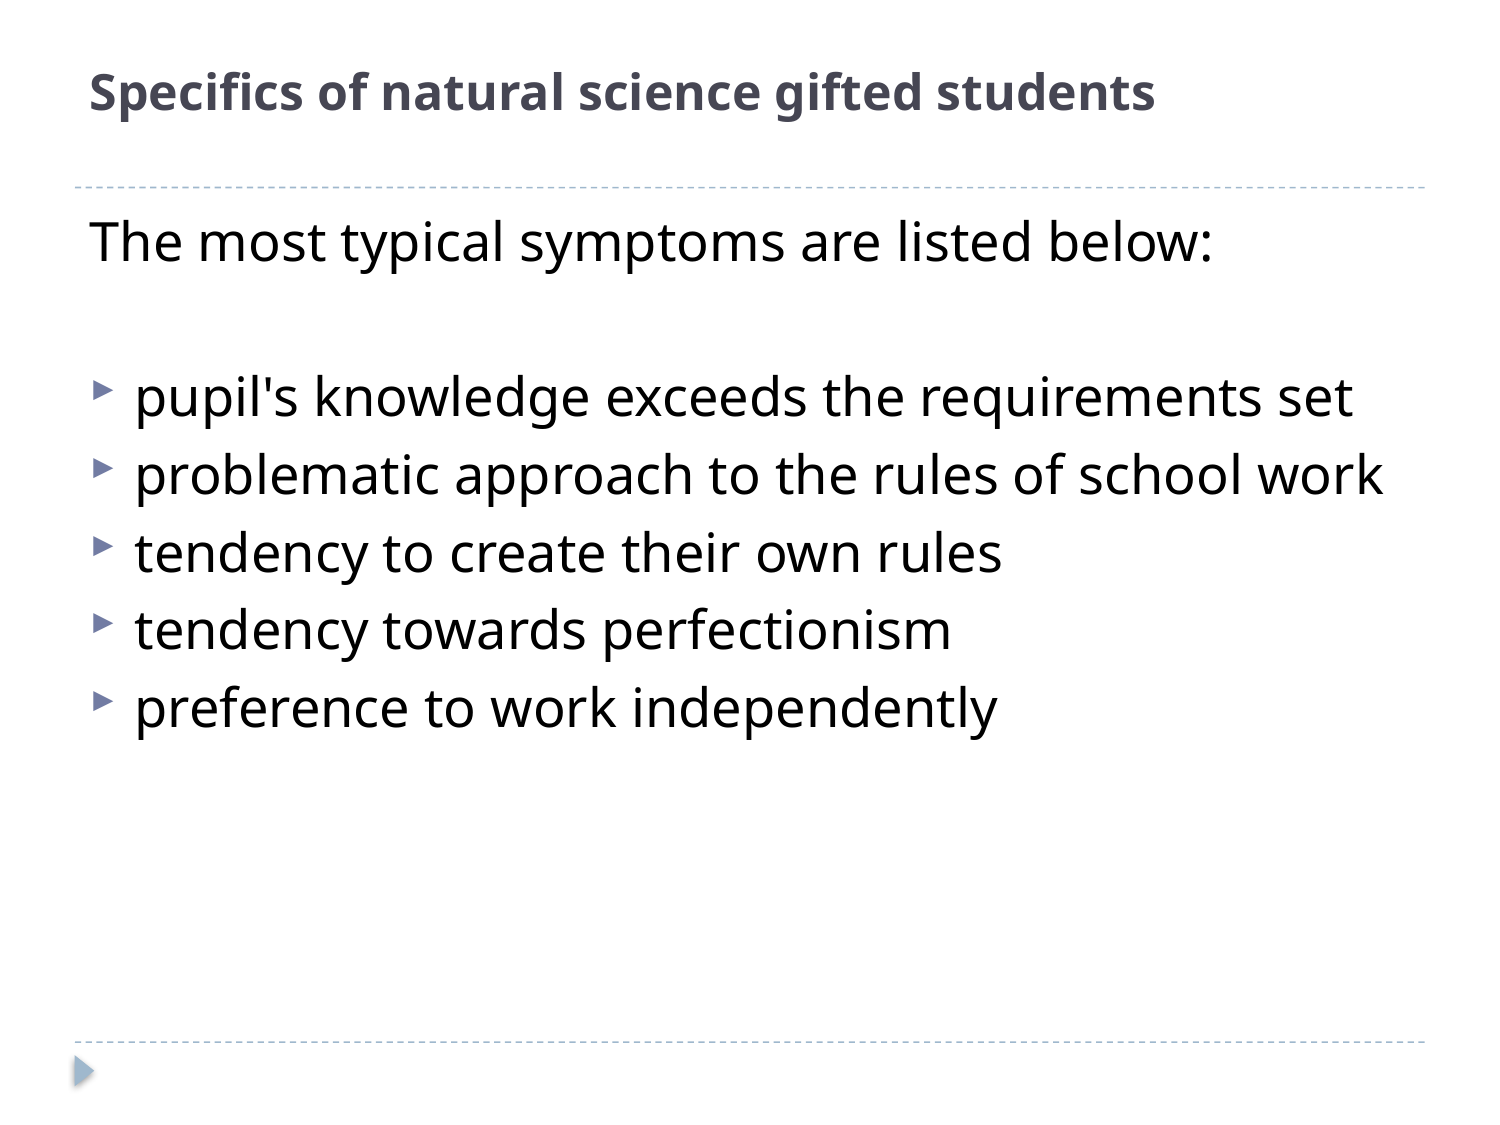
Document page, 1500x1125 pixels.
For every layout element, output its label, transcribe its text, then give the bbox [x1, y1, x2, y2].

title Specifics of natural science gifted students [75, 24, 1425, 188]
list The most typical symptoms are listed below: pupil's knowledge exceeds the requirements set problematic approach to the rules of school work tendency to create their own rules tendency towards perfectionism preference to work independently [75, 200, 1425, 1010]
